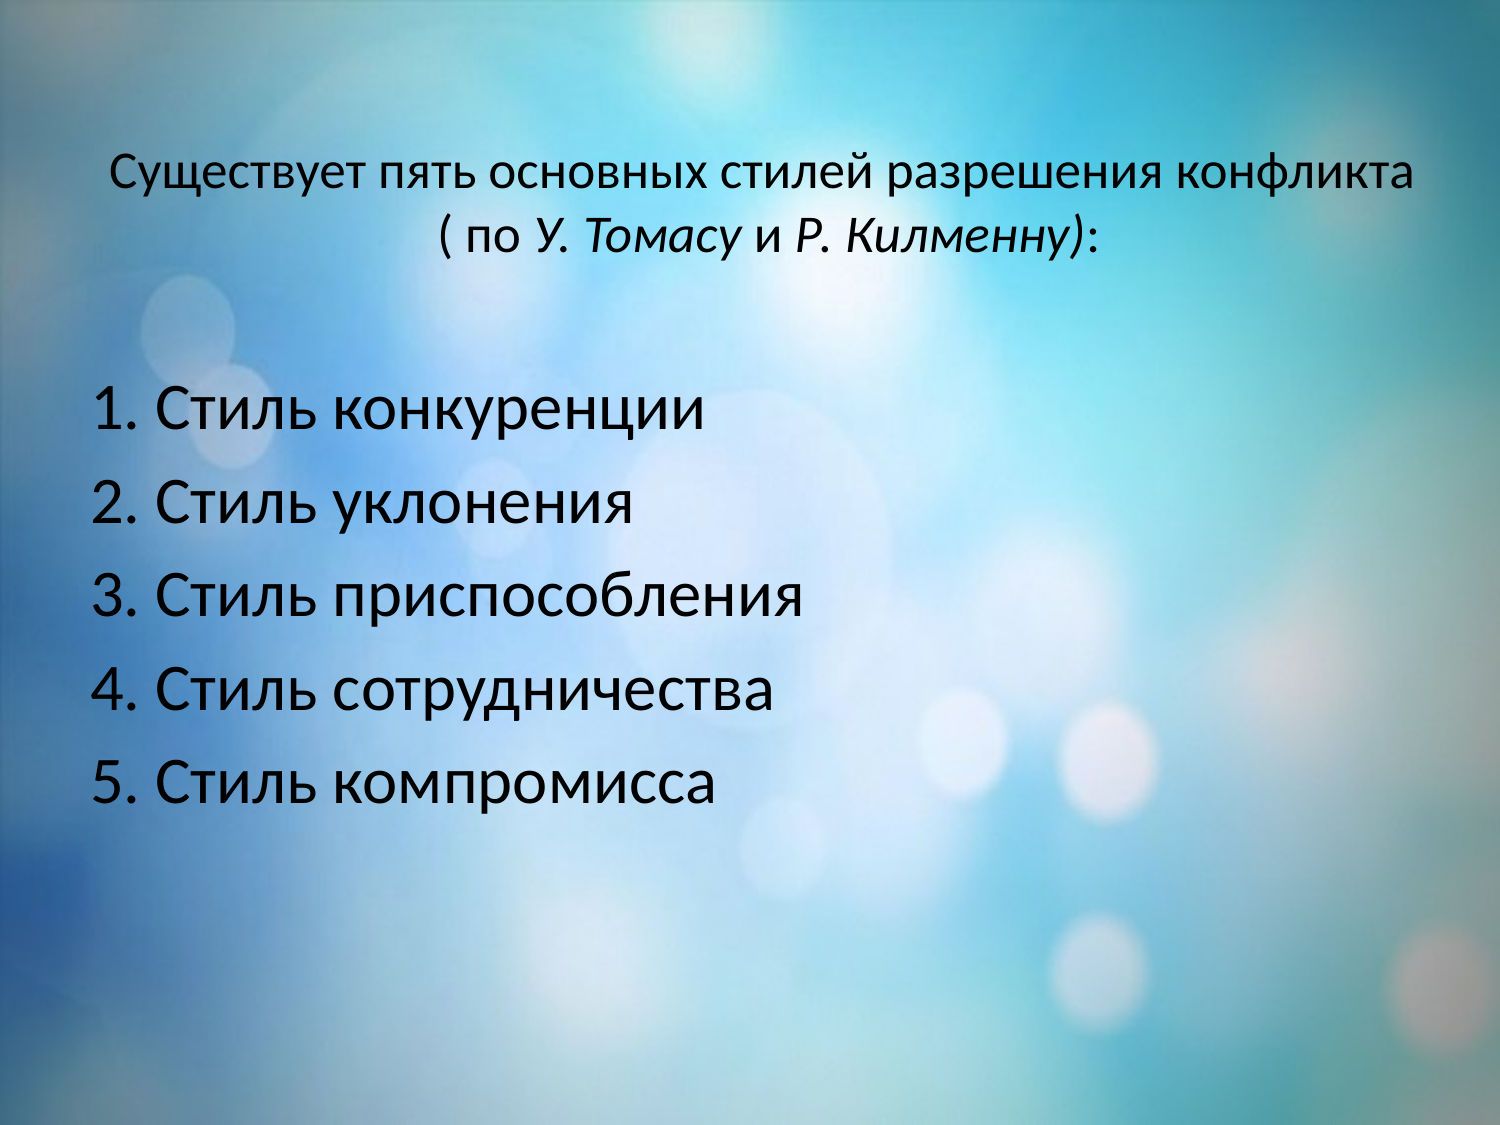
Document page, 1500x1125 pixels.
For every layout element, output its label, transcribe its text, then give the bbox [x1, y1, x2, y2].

picture [0, 0, 1500, 1125]
title Существует пять основных стилей разрешения конфликта ( по У. Томасу и Р. Килменну): [93, 105, 1444, 293]
list 1. Стиль конкуренции 2. Стиль уклонения 3. Стиль приспособления 4. Стиль сотрудничества 5. Стиль компромисса [75, 262, 1425, 1005]
